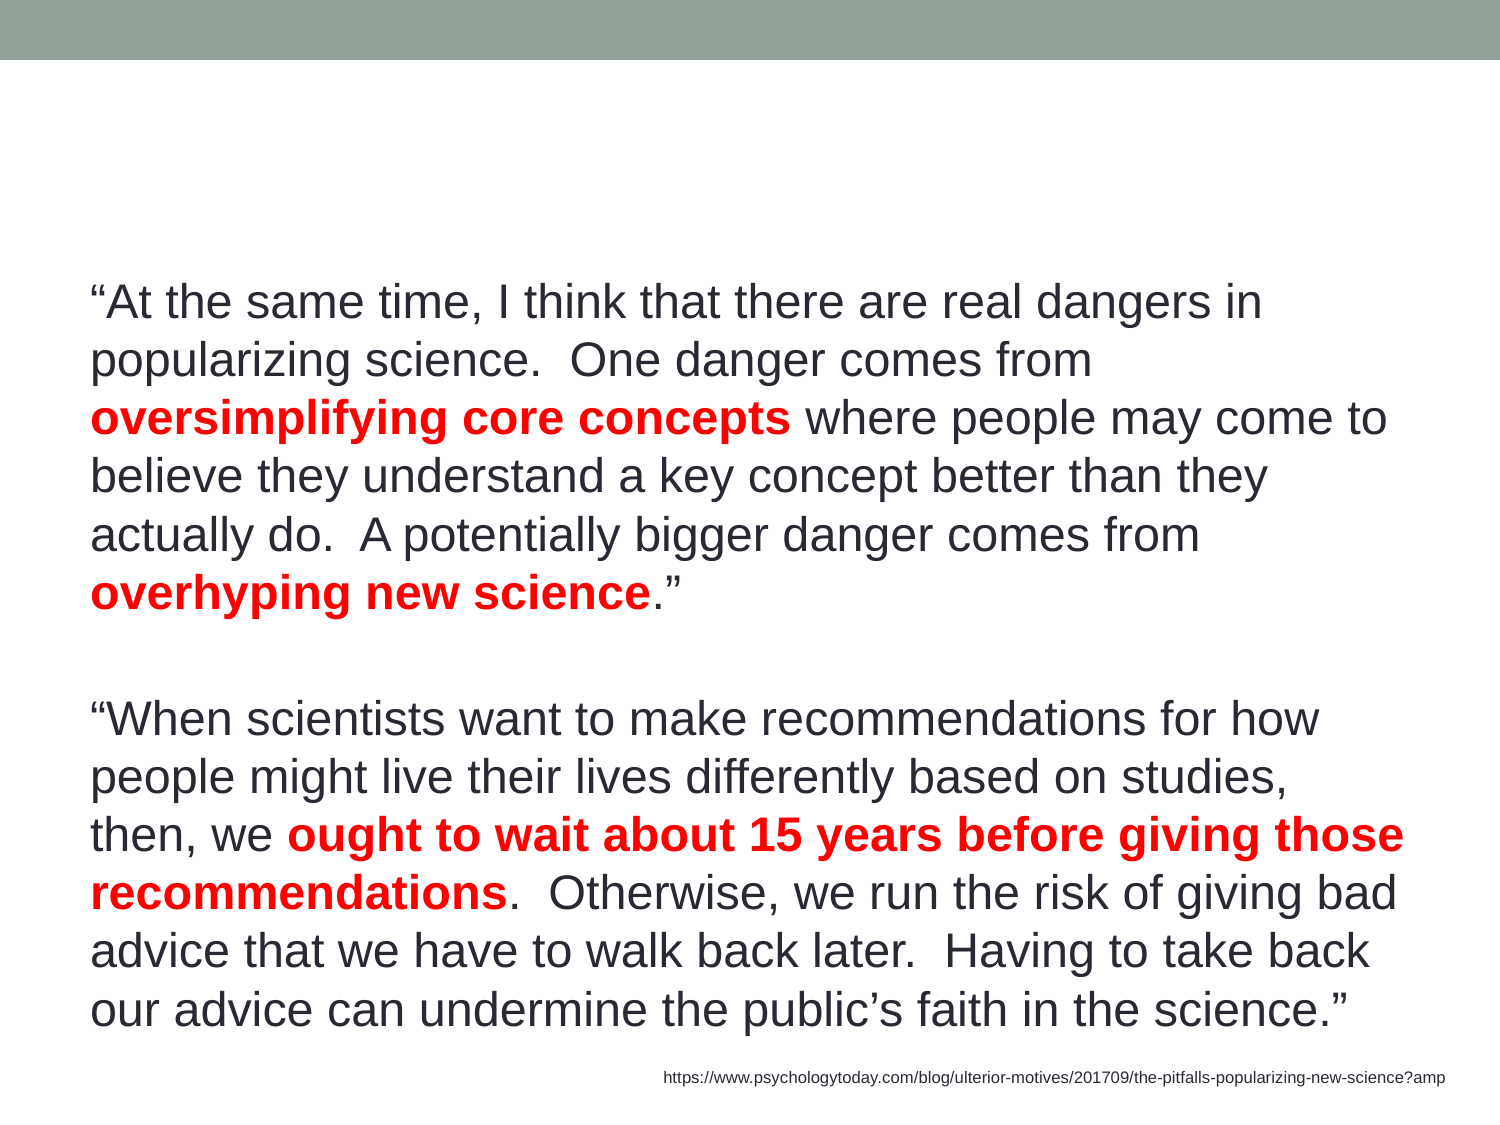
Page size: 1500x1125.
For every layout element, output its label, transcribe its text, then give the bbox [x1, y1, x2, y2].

list “At the same time, I think that there are real dangers in popularizing science. One danger comes from oversimplifying core concepts where people may come to believe they understand a key concept better than they actually do. A potentially bigger danger comes from overhyping new science.” “When scientists want to make recommendations for how people might live their lives differently based on studies, then, we ought to wait about 15 years before giving those recommendations. Otherwise, we run the risk of giving bad advice that we have to walk back later. Having to take back our advice can undermine the public’s faith in the science.” [75, 262, 1425, 1063]
text_box https://www.psychologytoday.com/blog/ulterior-motives/201709/the-pitfalls-popularizing-new-science?amp [648, 1059, 1468, 1095]
